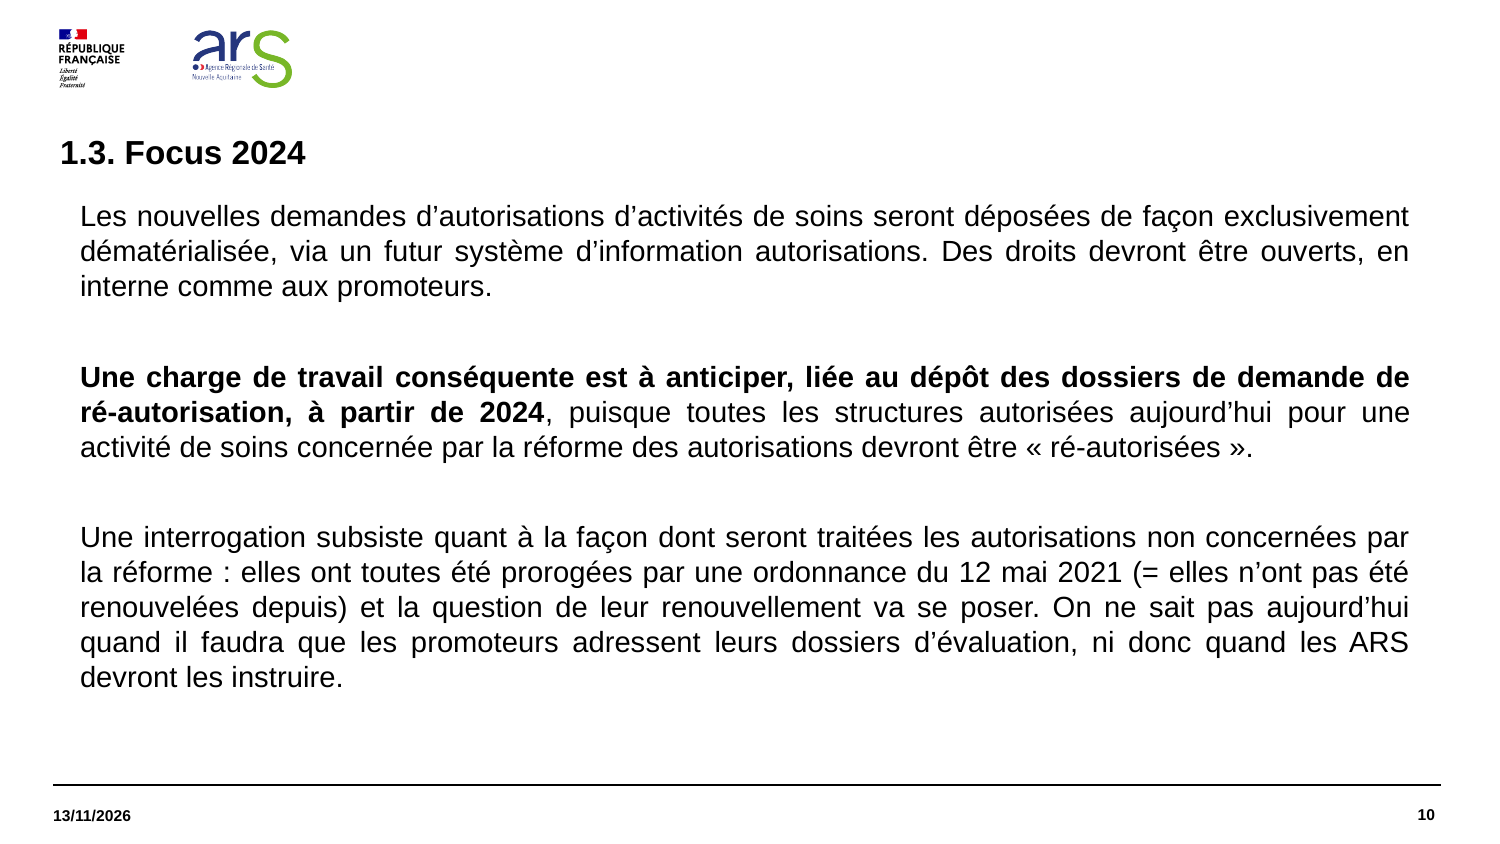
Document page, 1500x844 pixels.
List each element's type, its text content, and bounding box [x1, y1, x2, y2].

picture [192, 30, 292, 88]
picture [47, 17, 136, 107]
list Les nouvelles demandes d’autorisations d’activités de soins seront déposées de façon exclusivement dématérialisée, via un futur système d’information autorisations. Des droits devront être ouverts, en interne comme aux promoteurs. Une charge de travail conséquente est à anticiper, liée au dépôt des dossiers de demande de ré-autorisation, à partir de 2024, puisque toutes les structures autorisées aujourd’hui pour une activité de soins concernée par la réforme des autorisations devront être « ré-autorisées ». Une interrogation subsiste quant à la façon dont seront traitées les autorisations non concernées par la réforme : elles ont toutes été prorogées par une ordonnance du 12 mai 2021 (= elles n’ont pas été renouvelées depuis) et la question de leur renouvellement va se poser. On ne sait pas aujourd’hui quand il faudra que les promoteurs adressent leurs dossiers d’évaluation, ni donc quand les ARS devront les instruire. [64, 197, 1412, 706]
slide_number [53, 787, 252, 844]
text_box 1.3. Focus 2024 [0, 123, 1377, 179]
slide_number 10 [1213, 784, 1436, 844]
